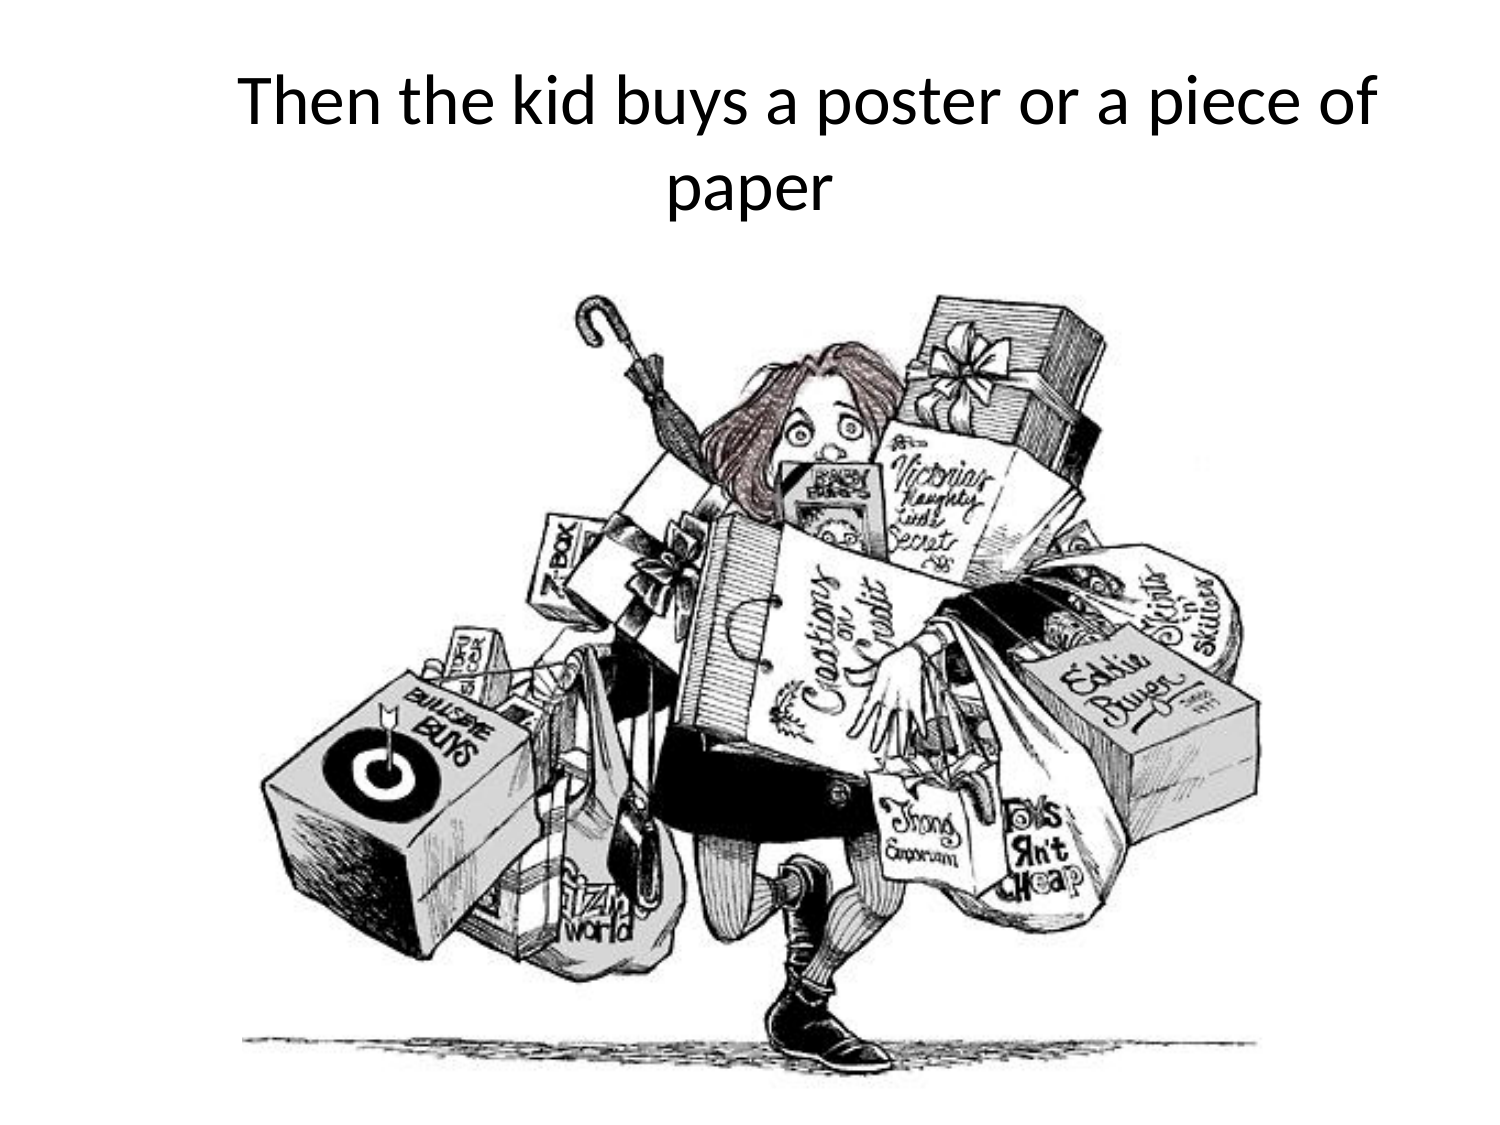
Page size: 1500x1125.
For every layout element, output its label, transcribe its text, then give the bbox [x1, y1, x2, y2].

title Then the kid buys a poster or a piece of paper [75, 45, 1425, 233]
picture [241, 278, 1280, 1092]
